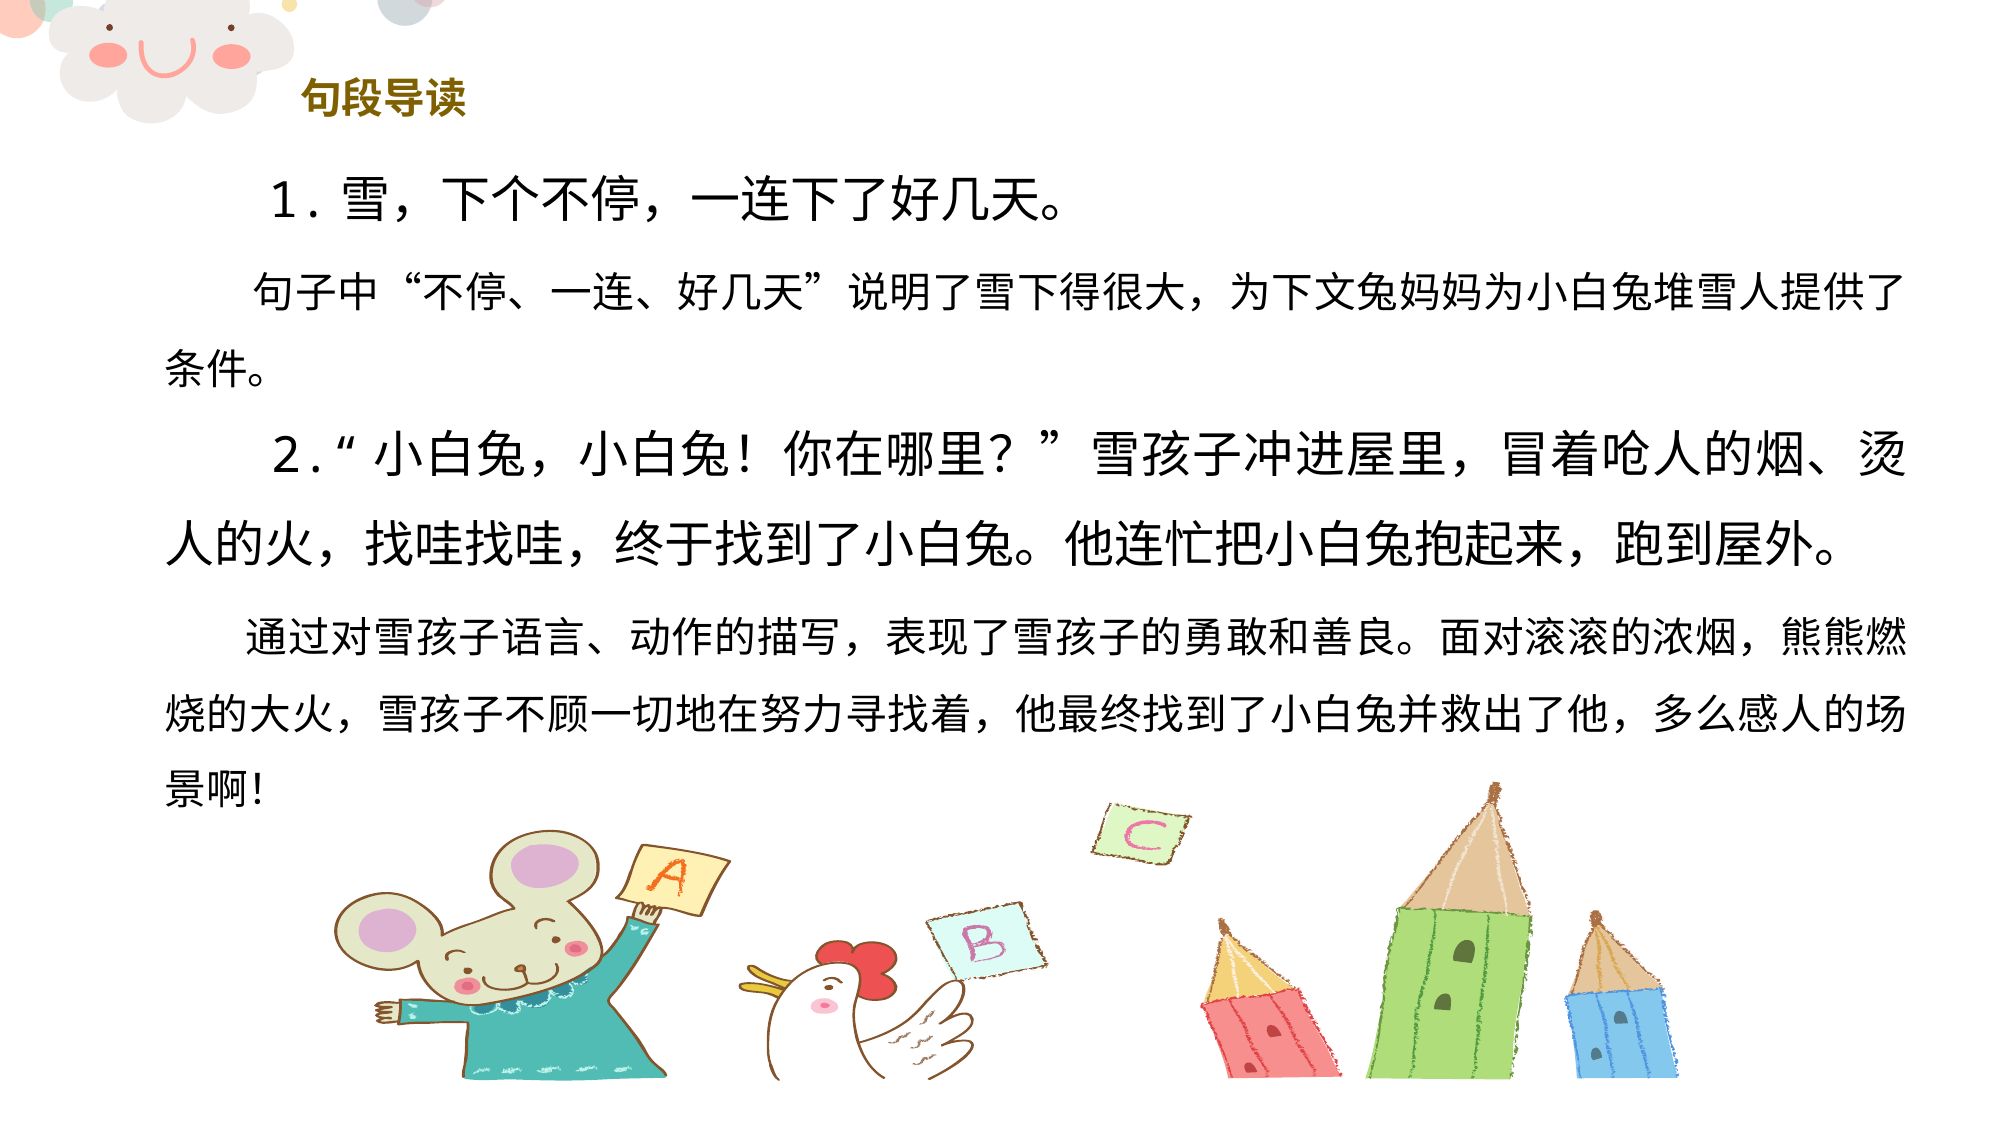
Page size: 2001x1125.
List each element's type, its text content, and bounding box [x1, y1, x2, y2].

picture [333, 780, 1680, 1082]
picture [0, 0, 455, 131]
text_box 句段导读 [455, 64, 674, 130]
text_box 1.雪，下个不停，一连下了好几天。 句子中“不停、一连、好几天”说明了雪下得很大，为下文兔妈妈为小白兔堆雪人提供了条件。 2.“小白兔，小白兔！你在哪里？”雪孩子冲进屋里，冒着呛人的烟、烫人的火，找哇找哇，终于找到了小白兔。他连忙把小白兔抱起来，跑到屋外。 通过对雪孩子语言、动作的描写，表现了雪孩子的勇敢和善良。面对滚滚的浓烟，熊熊燃烧的大火，雪孩子不顾一切地在努力寻找着，他最终找到了小白兔并救出了他，多么感人的场景啊！ [149, 130, 1923, 820]
